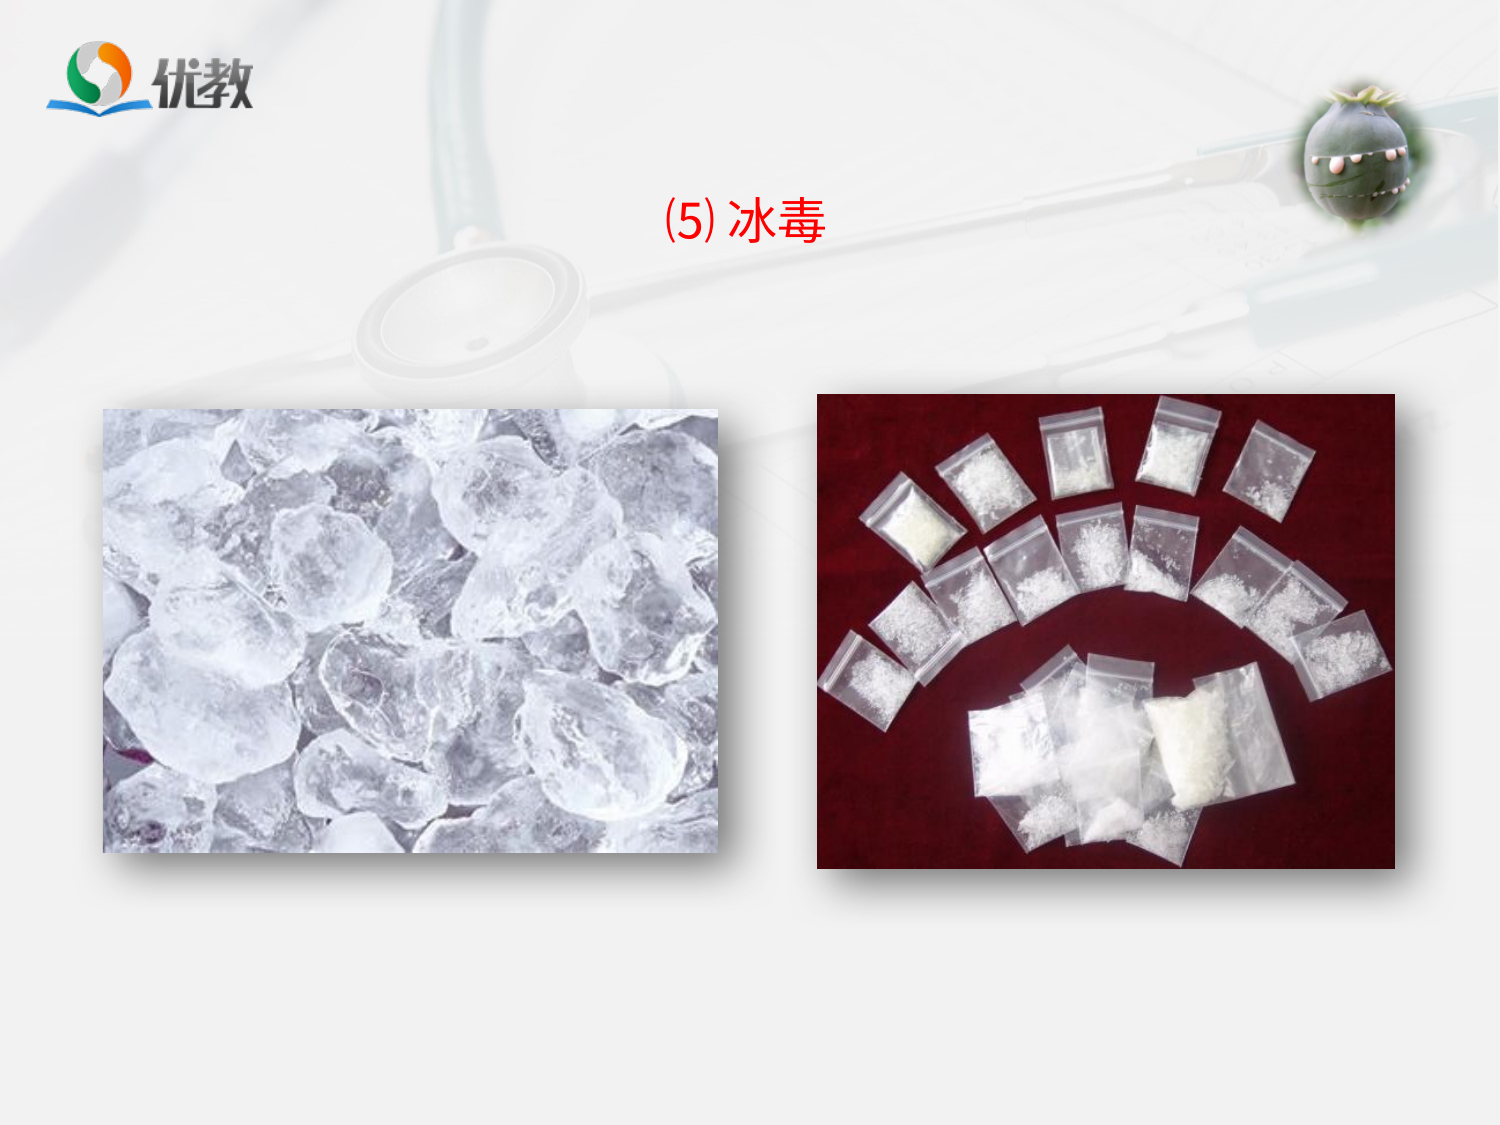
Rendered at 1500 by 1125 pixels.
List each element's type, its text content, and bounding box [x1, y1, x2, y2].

picture [0, 0, 1500, 1125]
text_box ⑸冰毒 [650, 181, 850, 257]
